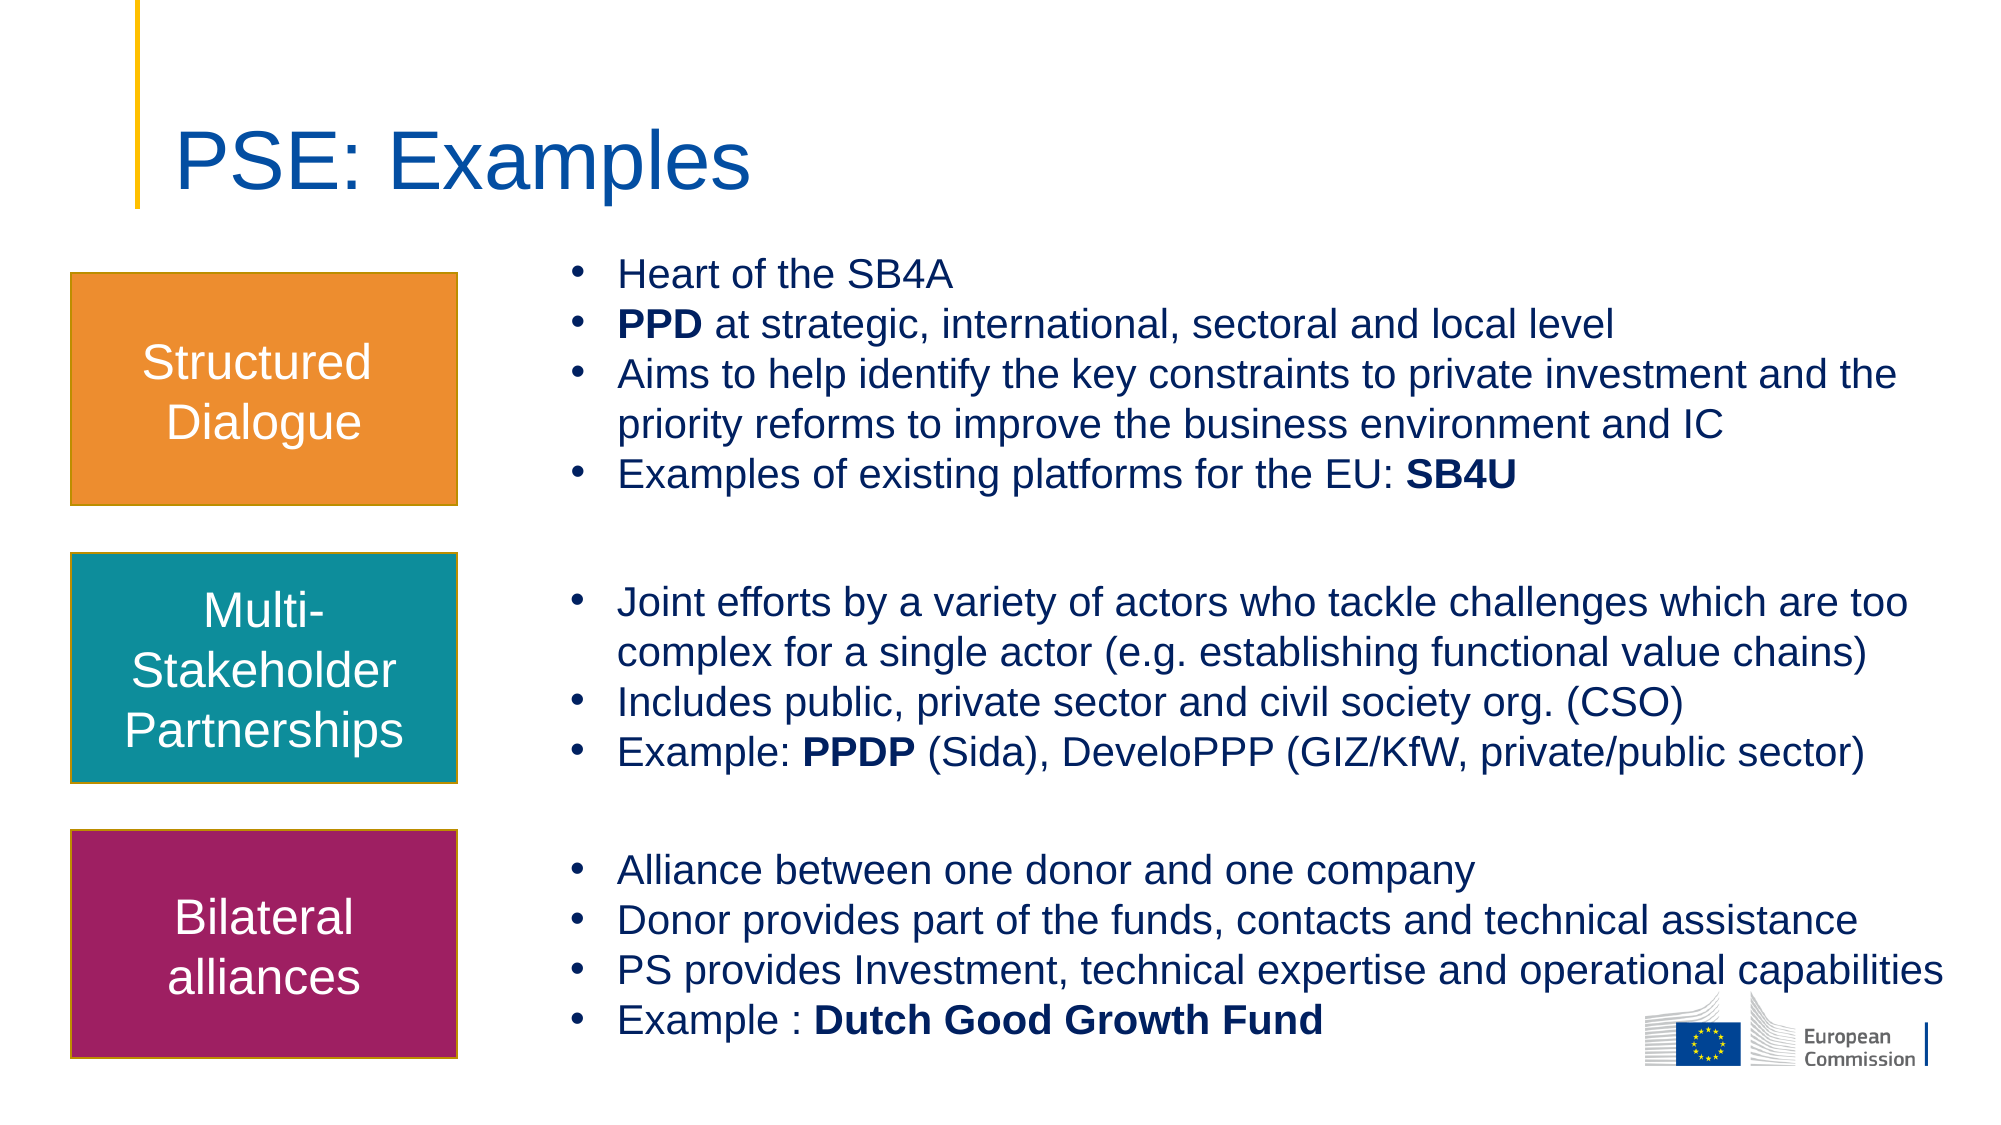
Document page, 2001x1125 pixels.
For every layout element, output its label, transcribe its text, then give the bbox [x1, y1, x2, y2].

picture [1645, 1059, 1928, 1066]
title PSE: Examples [159, 79, 1885, 189]
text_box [71, 189, 1993, 508]
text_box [71, 830, 2000, 1059]
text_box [71, 552, 2000, 785]
